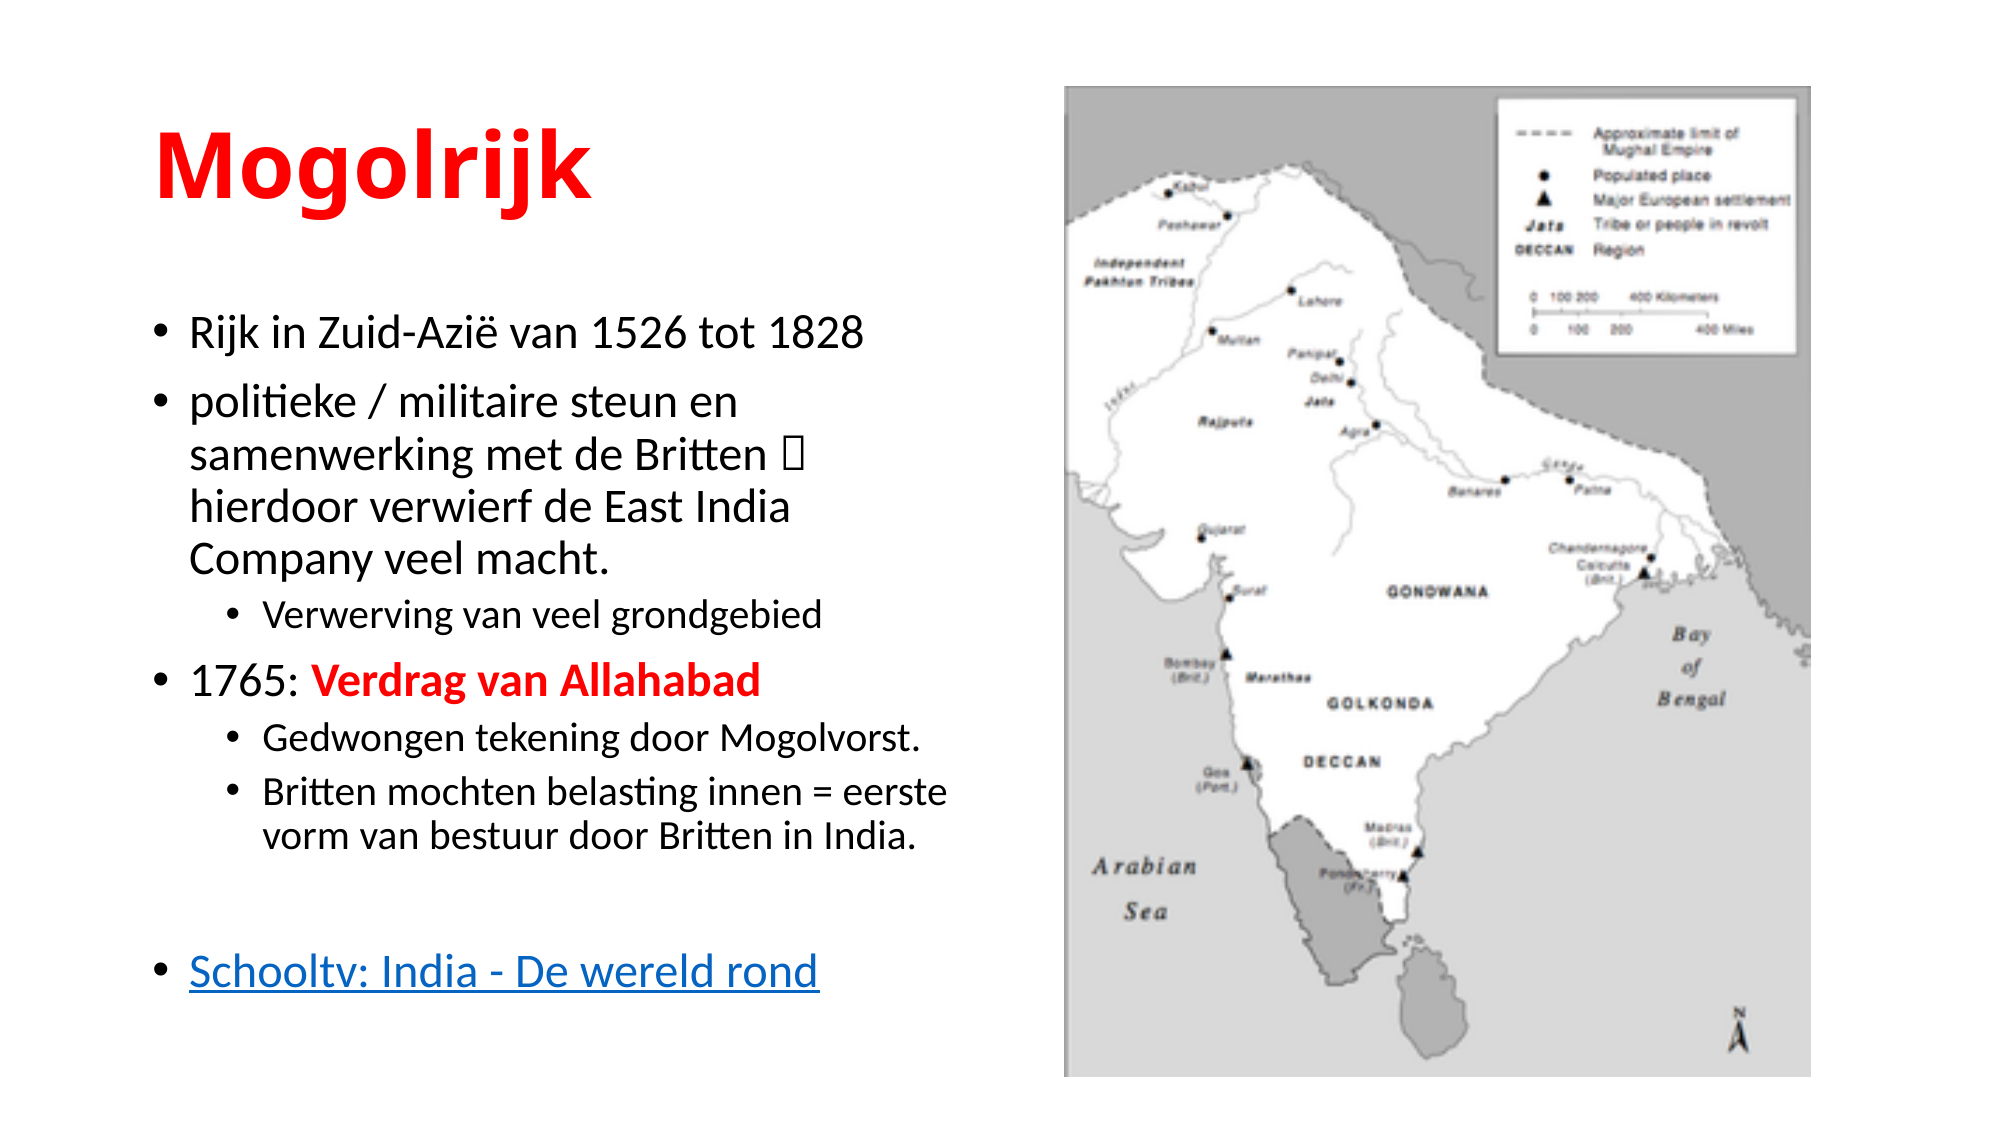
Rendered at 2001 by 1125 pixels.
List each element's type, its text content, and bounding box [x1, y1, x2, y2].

picture [1064, 86, 1811, 1077]
title Mogolrijk [137, 59, 1863, 278]
list Rijk in Zuid-Azië van 1526 tot 1828 politieke / militaire steun en samenwerking met de Britten  hierdoor verwierf de East India Company veel macht. Verwerving van veel grondgebied 1765: Verdrag van Allahabad Gedwongen tekening door Mogolvorst. Britten mochten belasting innen = eerste vorm van bestuur door Britten in India. Schooltv: India - De wereld rond [137, 299, 988, 1014]
